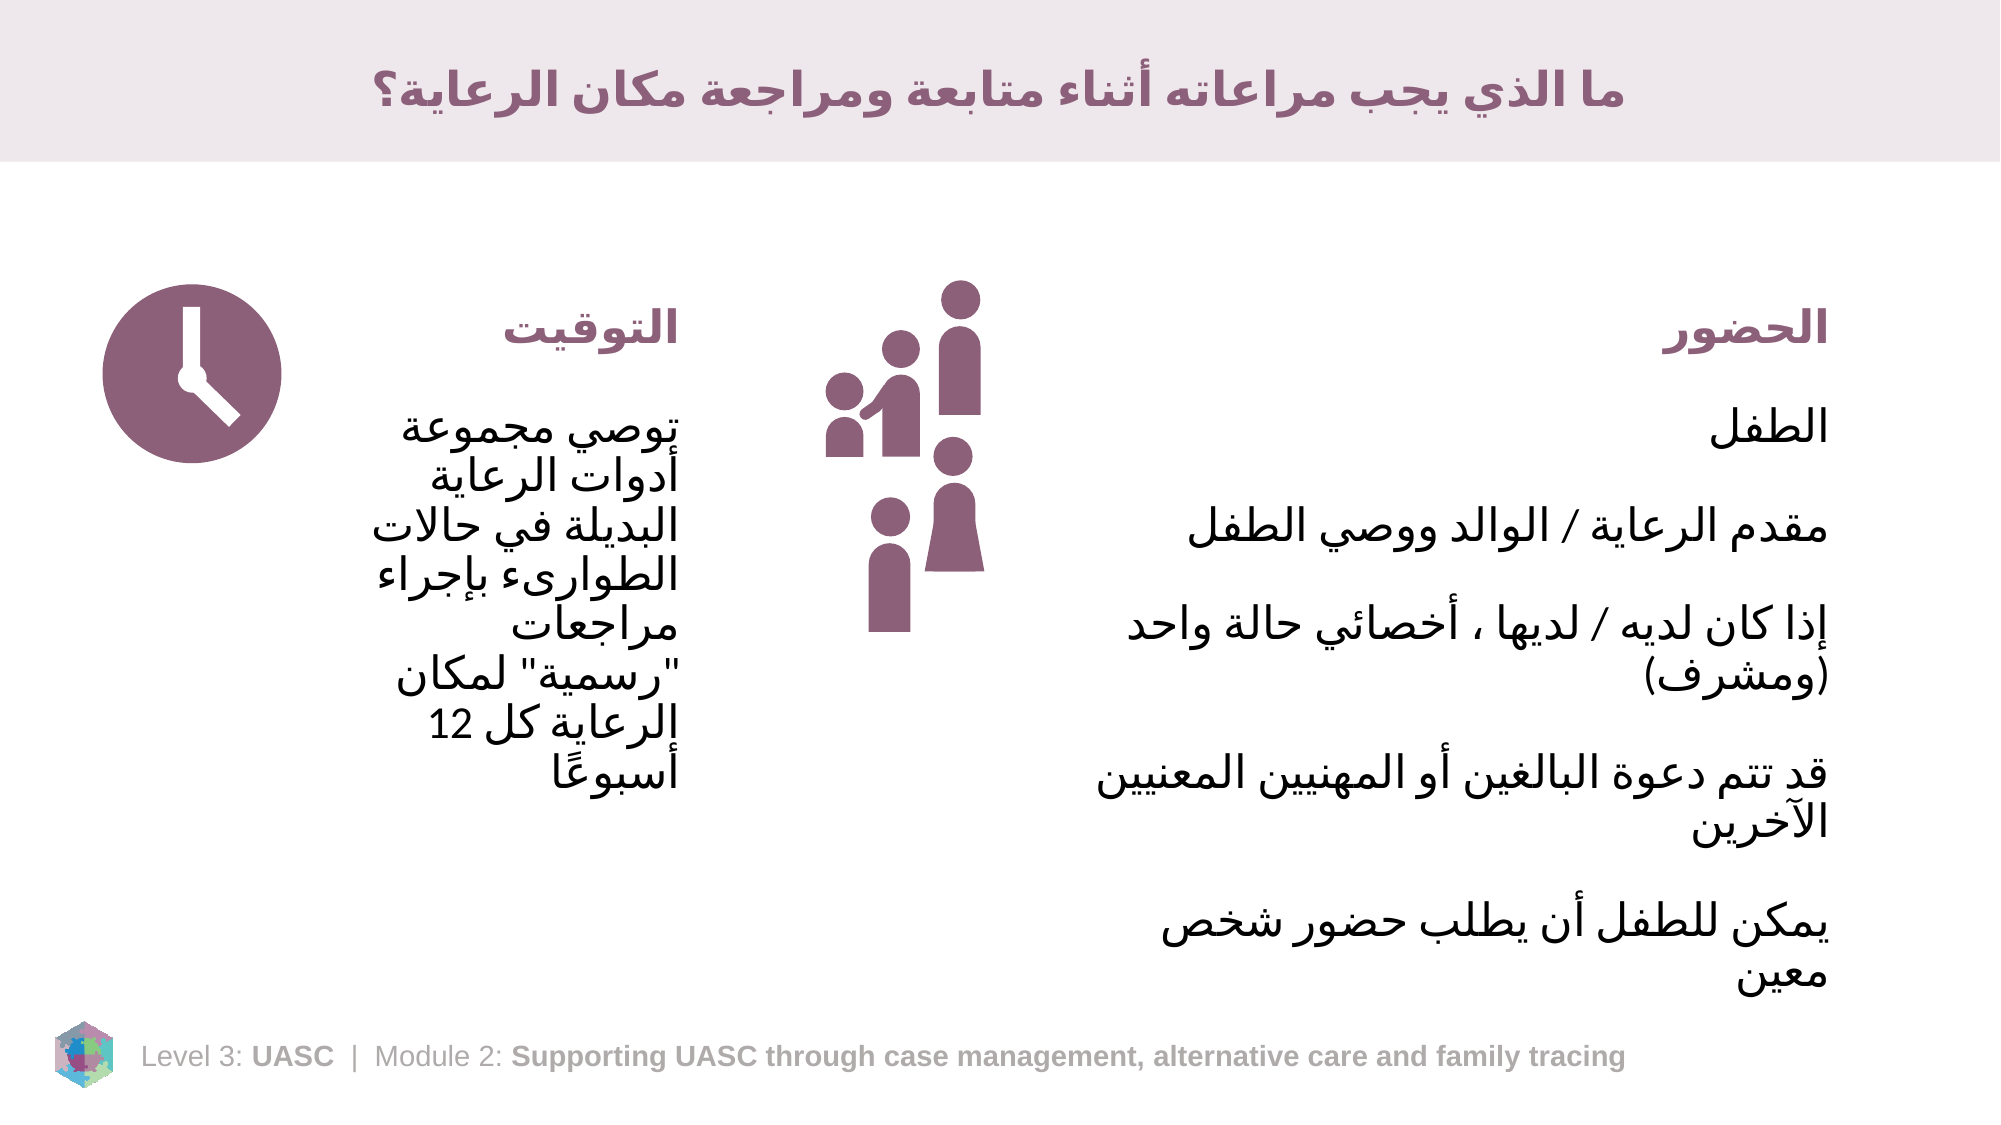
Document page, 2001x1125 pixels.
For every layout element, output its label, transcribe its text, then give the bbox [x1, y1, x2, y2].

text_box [868, 497, 911, 632]
text_box التوقيت توصي مجموعة أدوات الرعاية البديلة في حالات الطوارىء بإجراء مراجعات "رسمية" لمكان الرعاية كل 12 أسبوعًا [344, 296, 696, 806]
text_box الحضور الطفل مقدم الرعاية / الوالد ووصي الطفل إذا كان لديه / لديها ، أخصائي حالة واحد (ومشرف) قد تتم دعوة البالغين أو المهنيين المعنيين الآخرين يمكن للطفل أن يطلب حضور شخص معين [1055, 296, 1846, 1004]
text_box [102, 284, 282, 464]
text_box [924, 436, 985, 572]
picture [55, 1021, 113, 1088]
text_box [825, 329, 921, 457]
title ما الذي يجب مراعاته أثناء متابعة ومراجعة مكان الرعاية؟ [0, 19, 2000, 163]
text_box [938, 280, 981, 415]
